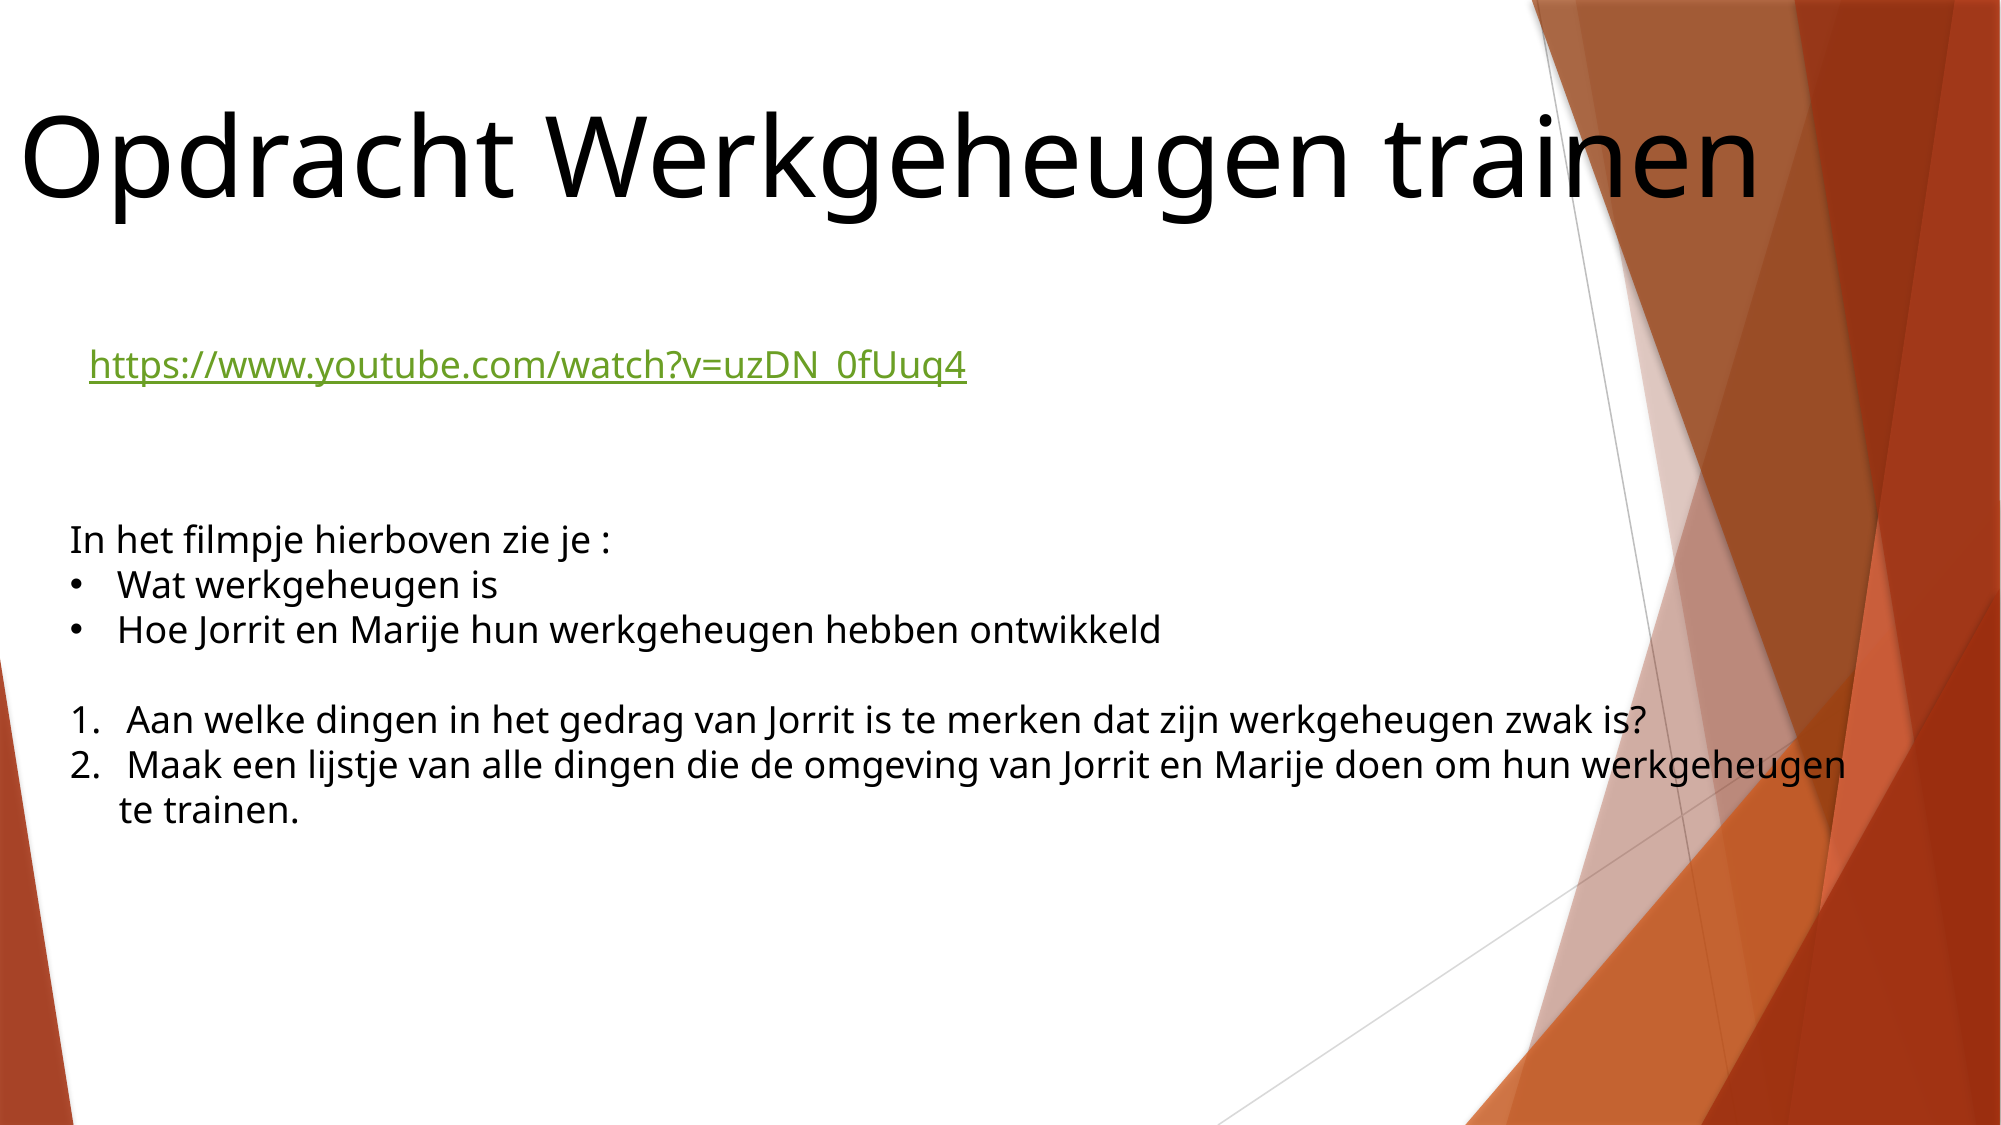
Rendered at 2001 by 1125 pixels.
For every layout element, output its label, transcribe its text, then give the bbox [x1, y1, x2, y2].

text_box Opdracht Werkgeheugen trainen [3, 77, 1779, 228]
text_box In het filmpje hierboven zie je : Wat werkgeheugen is Hoe Jorrit en Marije hun werkgeheugen hebben ontwikkeld Aan welke dingen in het gedrag van Jorrit is te merken dat zijn werkgeheugen zwak is? Maak een lijstje van alle dingen die de omgeving van Jorrit en Marije doen om hun werkgeheugen te trainen. [55, 508, 1864, 839]
text_box https://www.youtube.com/watch?v=uzDN_0fUuq4 [74, 333, 982, 444]
